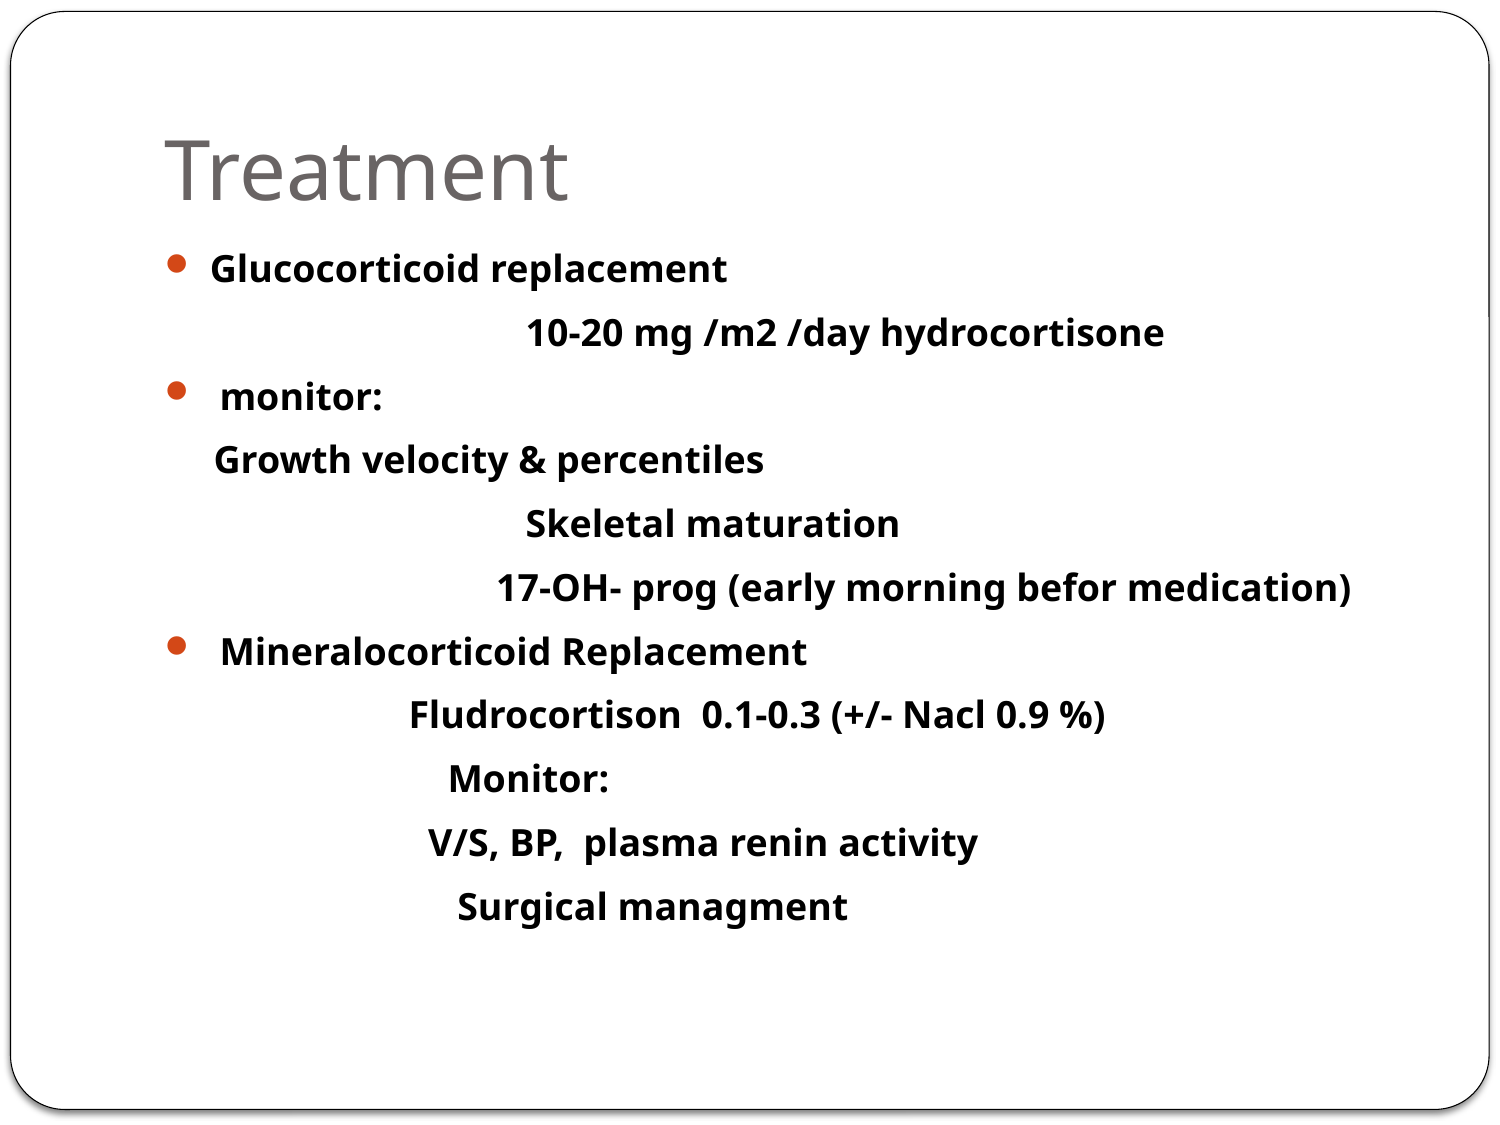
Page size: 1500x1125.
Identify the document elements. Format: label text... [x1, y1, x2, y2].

list Glucocorticoid replacement 10-20 mg /m2 /day hydrocortisone monitor: Growth velocity & percentiles Skeletal maturation 17-OH- prog (early morning befor medication) Mineralocorticoid Replacement Fludrocortison 0.1-0.3 (+/- Nacl 0.9 %) Monitor: V/S, BP, plasma renin activity Surgical managment [150, 237, 1425, 988]
title Treatment [150, 45, 1425, 233]
